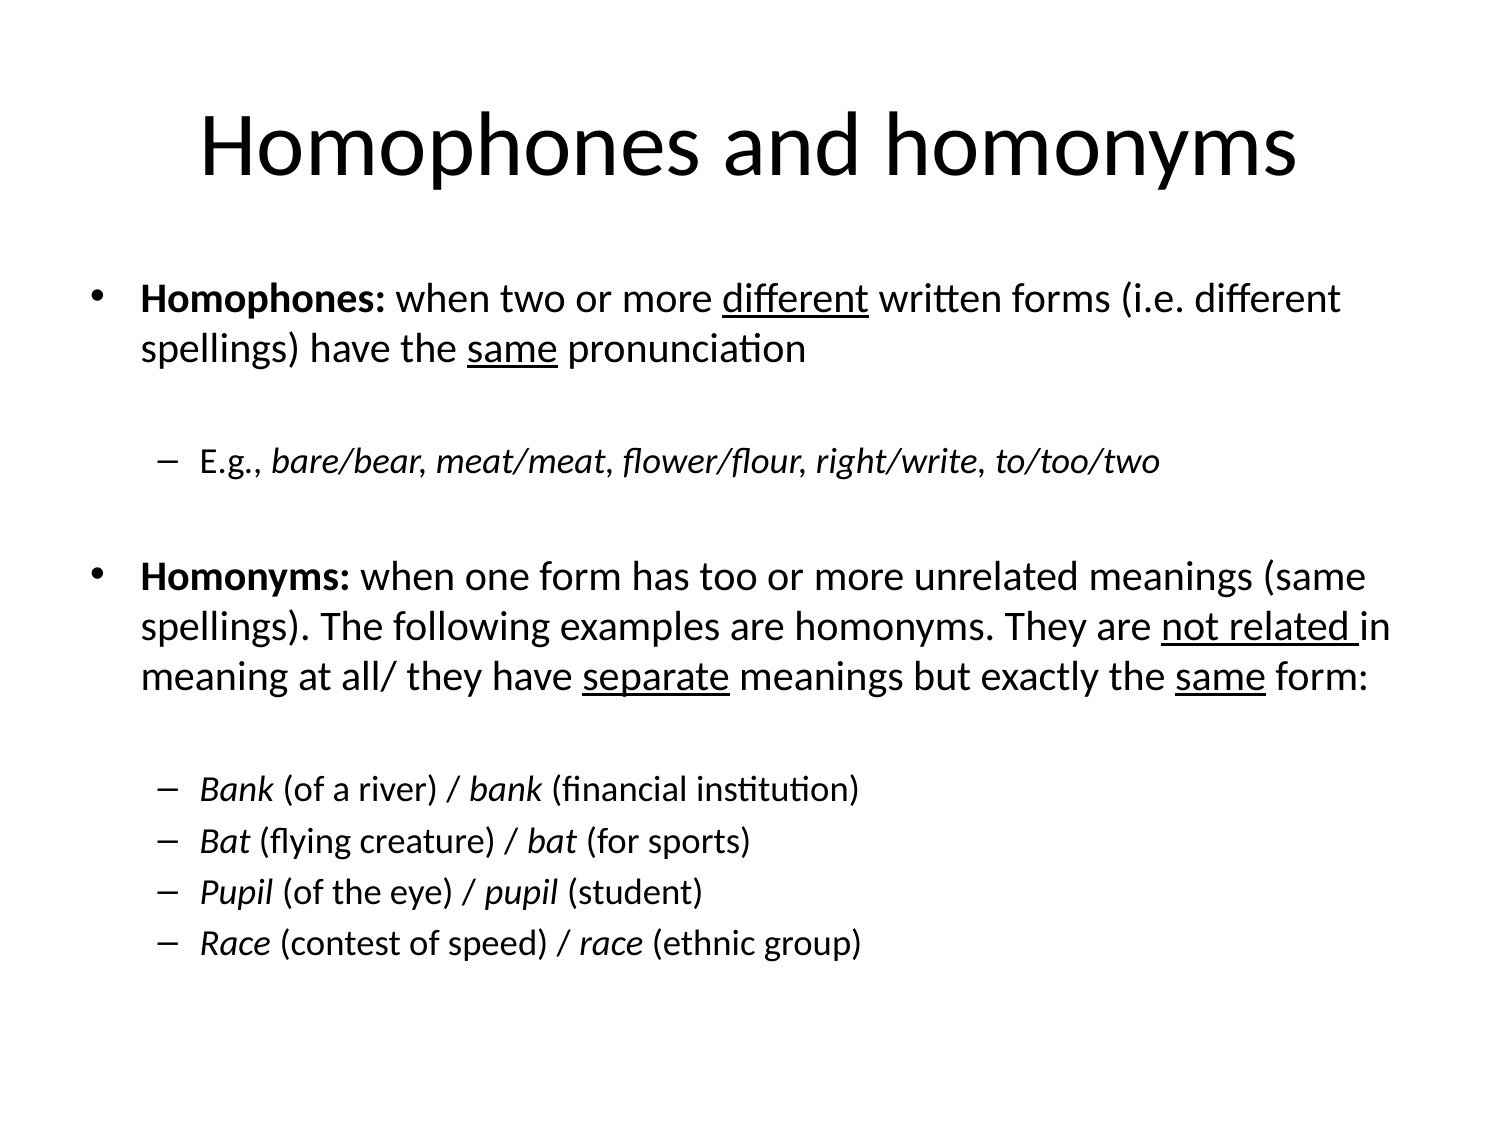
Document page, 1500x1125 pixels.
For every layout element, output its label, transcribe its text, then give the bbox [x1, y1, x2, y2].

title Homophones and homonyms [75, 45, 1425, 233]
list Homophones: when two or more different written forms (i.e. different spellings) have the same pronunciation E.g., bare/bear, meat/meat, flower/flour, right/write, to/too/two Homonyms: when one form has too or more unrelated meanings (same spellings). The following examples are homonyms. They are not related in meaning at all/ they have separate meanings but exactly the same form: Bank (of a river) / bank (financial institution) Bat (flying creature) / bat (for sports) Pupil (of the eye) / pupil (student) Race (contest of speed) / race (ethnic group) [75, 262, 1425, 1005]
